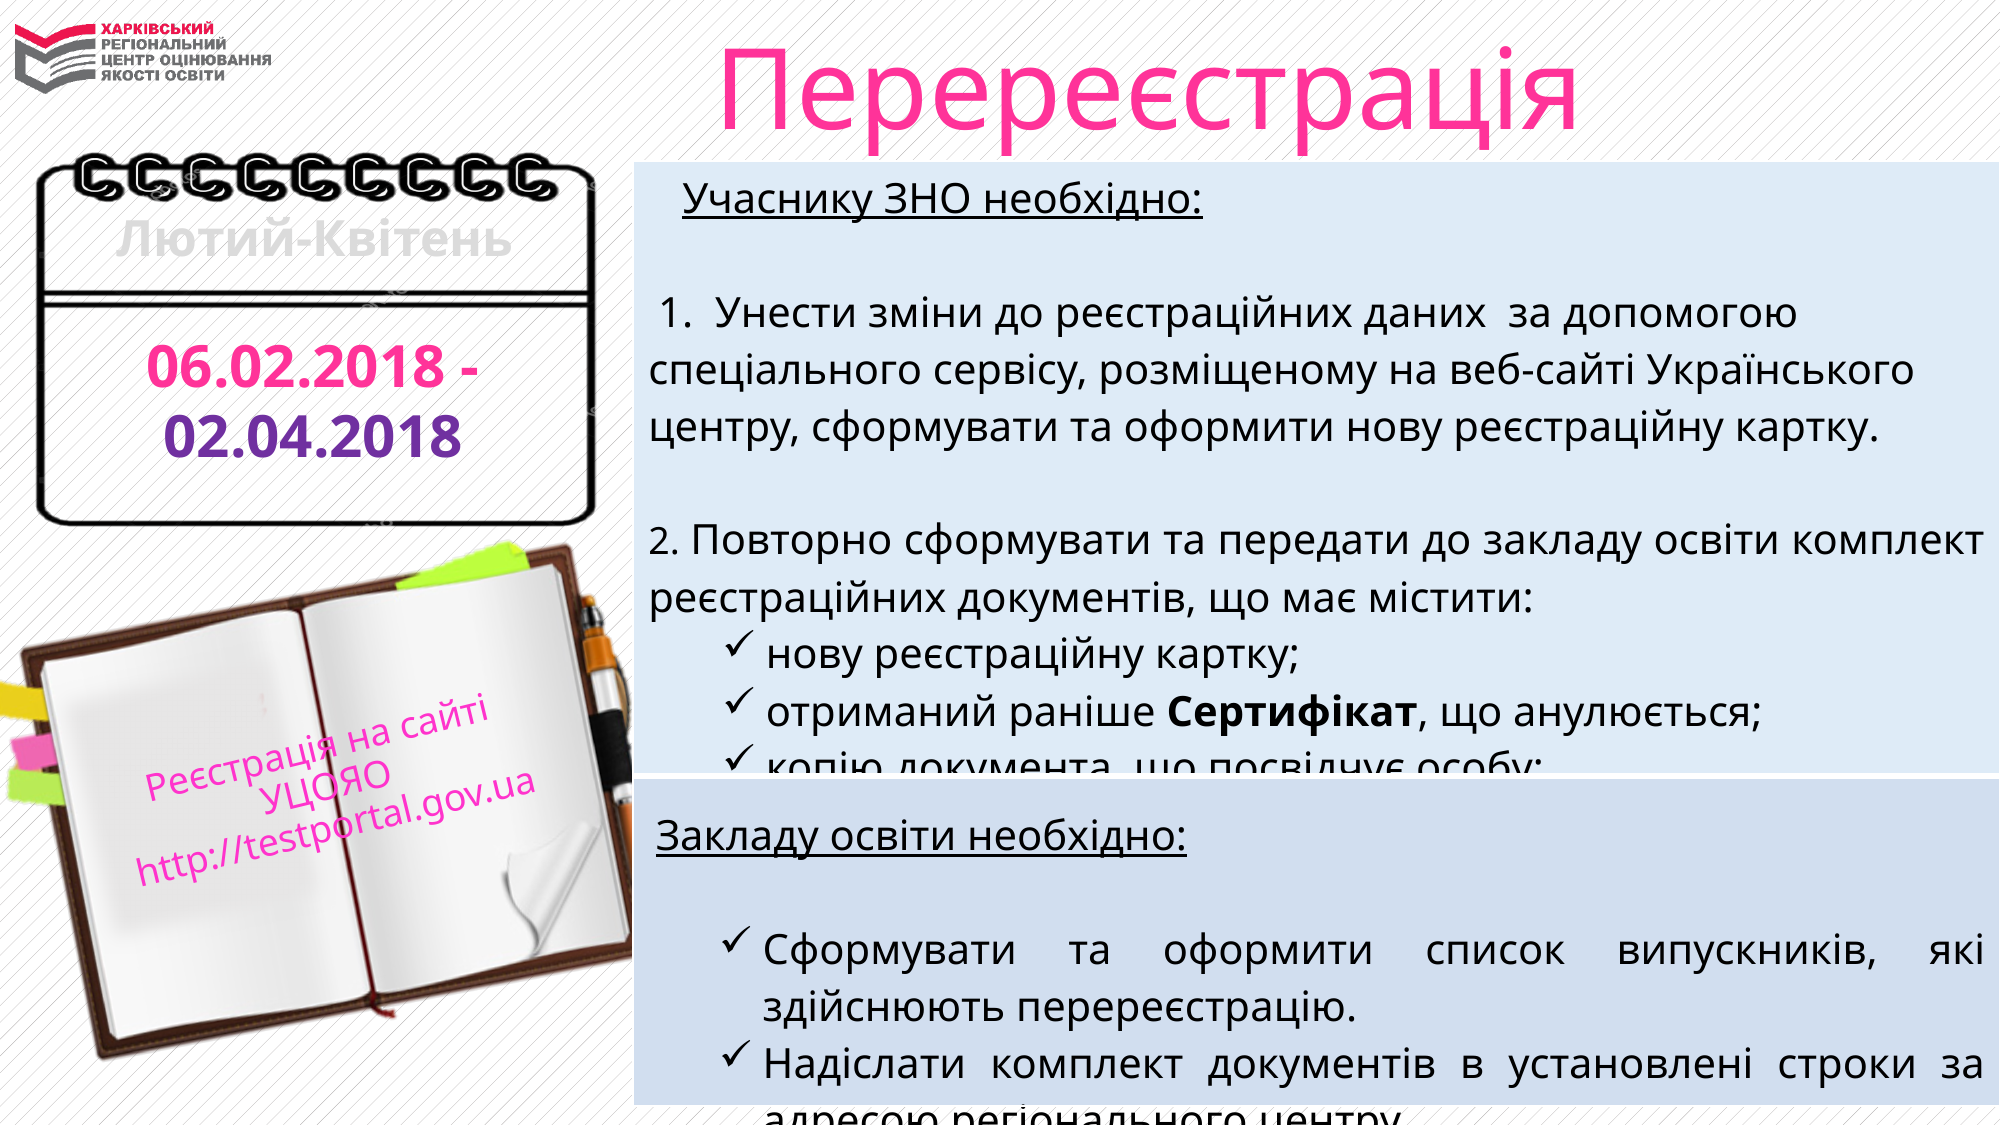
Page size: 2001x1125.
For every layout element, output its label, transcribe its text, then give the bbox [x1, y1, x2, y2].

picture [14, 20, 271, 71]
picture [43, 1043, 344, 1099]
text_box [0, 542, 650, 1043]
table_header Учаснику ЗНО необхідно: 1. Унести зміни до реєстраційних даних за допомогою спеціального сервісу, розміщеному на веб-сайті Українського центру, сформувати та оформити нову реєстраційну картку. 2. Повторно сформувати та передати до закладу освіти комплект реєстраційних документів, що має містити: нову реєстраційну картку; отриманий раніше Сертифікат, що анулюється; копію документа, що посвідчує особу; інші документи, у разі необхідності. [650, 162, 1999, 773]
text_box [0, 71, 742, 641]
title Перереєстрація [389, 0, 1909, 160]
table_cell Закладу освіти необхідно: Сформувати та оформити список випускників, які здійснюють перереєстрацію. Надіслати комплект документів в установлені строки за адресою регіонального центру. [634, 779, 1999, 1105]
